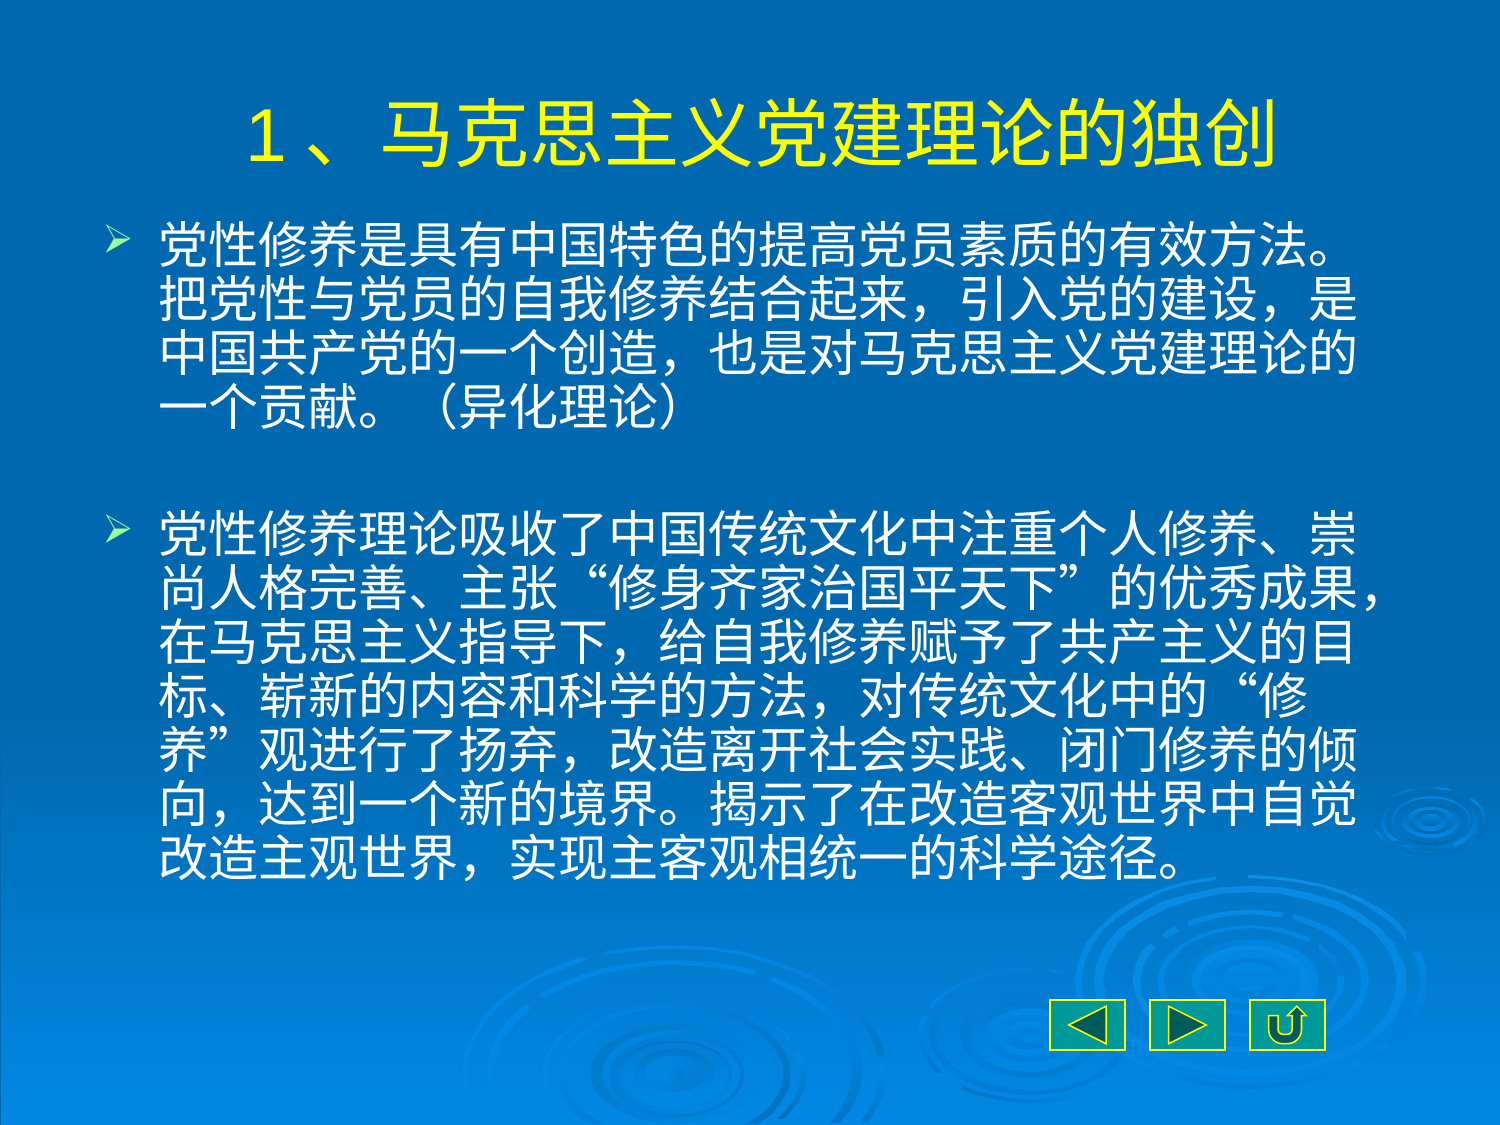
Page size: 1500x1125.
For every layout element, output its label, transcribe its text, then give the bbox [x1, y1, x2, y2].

list 党性修养是具有中国特色的提高党员素质的有效方法。把党性与党员的自我修养结合起来，引入党的建设，是中国共产党的一个创造，也是对马克思主义党建理论的一个贡献。（异化理论） 党性修养理论吸收了中国传统文化中注重个人修养、崇尚人格完善、主张“修身齐家治国平天下”的优秀成果，在马克思主义指导下，给自我修养赋予了共产主义的目标、崭新的内容和科学的方法，对传统文化中的“修养”观进行了扬弃，改造离开社会实践、闭门修养的倾向，达到一个新的境界。揭示了在改造客观世界中自觉改造主观世界，实现主客观相统一的科学途径。 [87, 212, 1401, 951]
text_box [1049, 999, 1125, 1051]
text_box [1149, 999, 1225, 1051]
text_box [1249, 999, 1325, 1051]
title 1、马克思主义党建理论的独创 [87, 49, 1438, 213]
